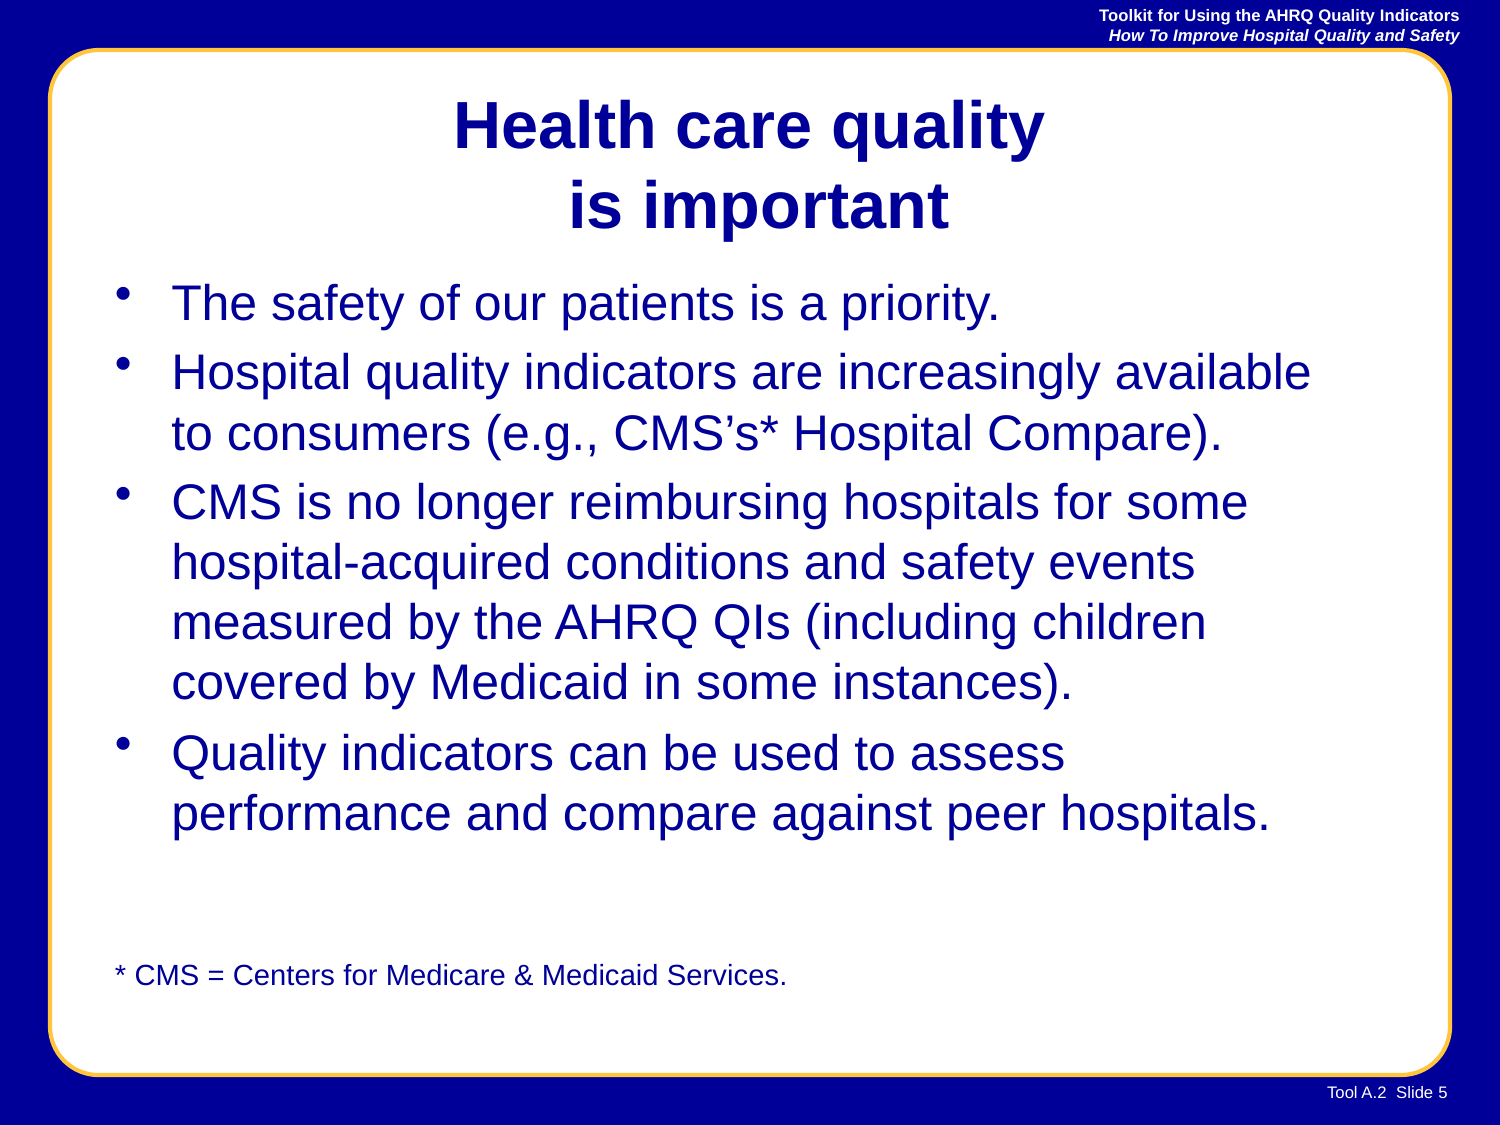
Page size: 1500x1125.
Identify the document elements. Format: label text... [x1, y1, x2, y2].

title Health care quality is important [112, 75, 1388, 200]
list The safety of our patients is a priority. Hospital quality indicators are increasingly available to consumers (e.g., CMS’s* Hospital Compare). CMS is no longer reimbursing hospitals for some hospital-acquired conditions and safety events measured by the AHRQ QIs (including children covered by Medicaid in some instances). Quality indicators can be used to assess performance and compare against peer hospitals. * CMS = Centers for Medicare & Medicaid Services. [99, 262, 1375, 976]
